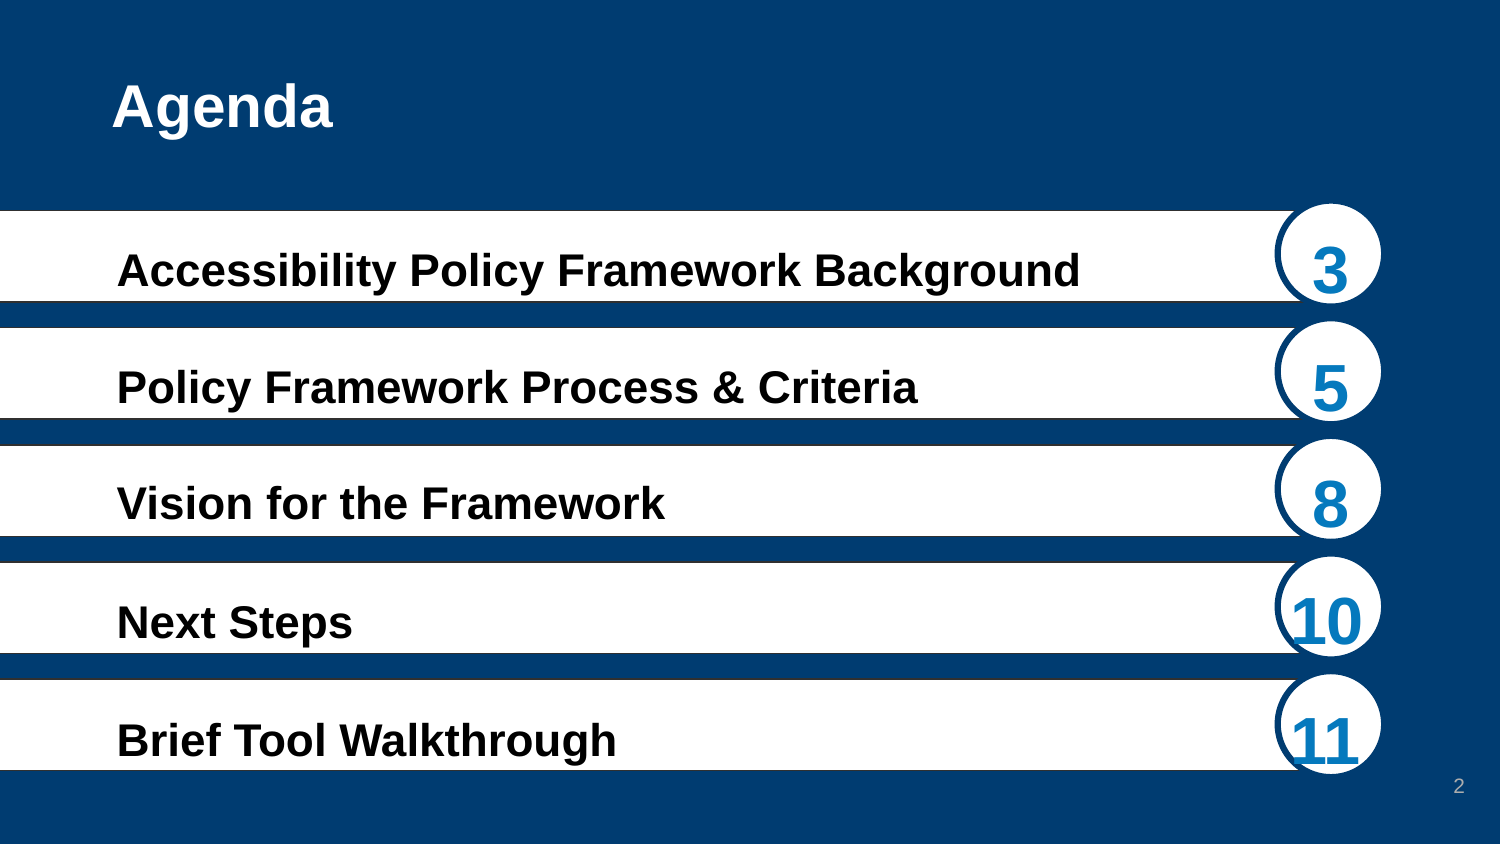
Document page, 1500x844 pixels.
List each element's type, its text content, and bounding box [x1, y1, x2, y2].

subtitle Brief Tool Walkthrough [101, 687, 1215, 760]
subtitle 8 [1297, 433, 1500, 506]
subtitle Vision for the Framework [101, 450, 1215, 523]
title Agenda [96, 89, 1364, 155]
subtitle Next Steps [101, 569, 1215, 641]
subtitle 5 [1297, 317, 1500, 390]
subtitle Policy Framework Process & Criteria [101, 334, 1215, 407]
subtitle Accessibility Policy Framework Background [101, 216, 1215, 289]
slide_number 2 [1389, 752, 1480, 817]
subtitle 11 [1275, 670, 1500, 743]
subtitle 3 [1297, 199, 1500, 272]
subtitle 10 [1275, 551, 1500, 623]
